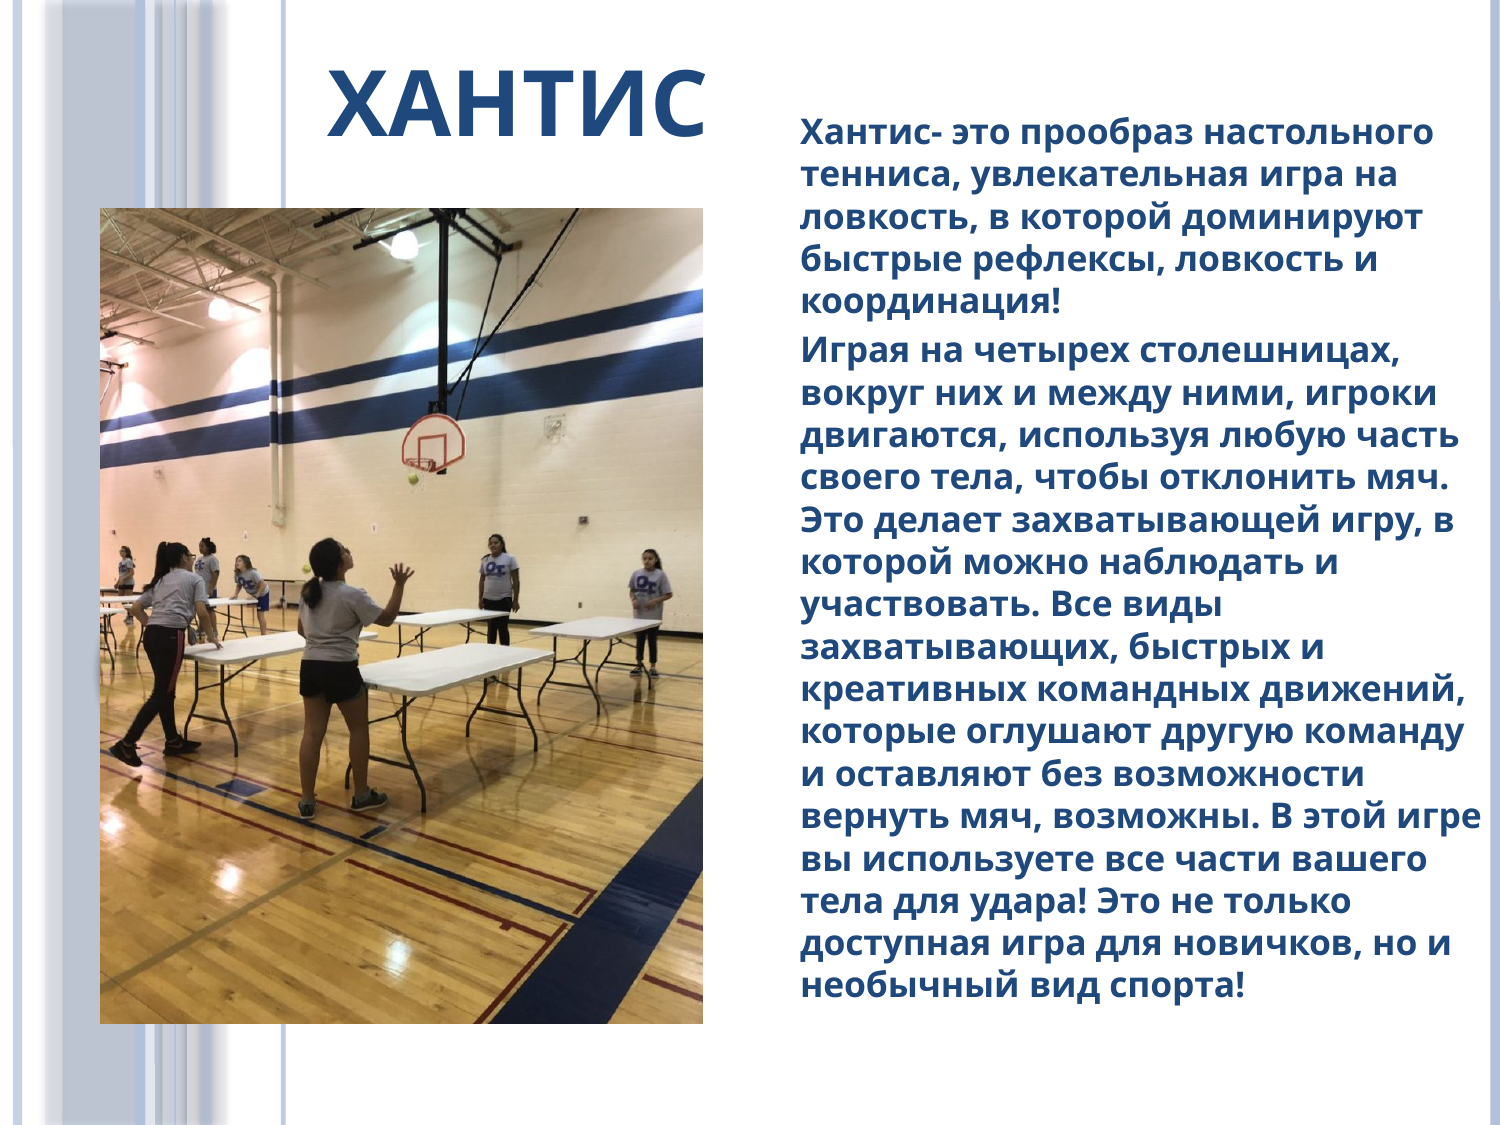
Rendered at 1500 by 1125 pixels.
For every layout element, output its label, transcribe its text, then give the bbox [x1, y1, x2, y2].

picture [99, 207, 704, 1024]
title Хантис [312, 0, 1326, 163]
subtitle Хантис- это прообраз настольного тенниса, увлекательная игра на ловкость, в которой доминируют быстрые рефлексы, ловкость и координация! Играя на четырех столешницах, вокруг них и между ними, игроки двигаются, используя любую часть своего тела, чтобы отклонить мяч. Это делает захватывающей игру, в которой можно наблюдать и участвовать. Все виды захватывающих, быстрых и креативных командных движений, которые оглушают другую команду и оставляют без возможности вернуть мяч, возможны. В этой игре вы используете все части вашего тела для удара! Это не только доступная игра для новичков, но и необычный вид спорта! [785, 101, 1499, 1046]
